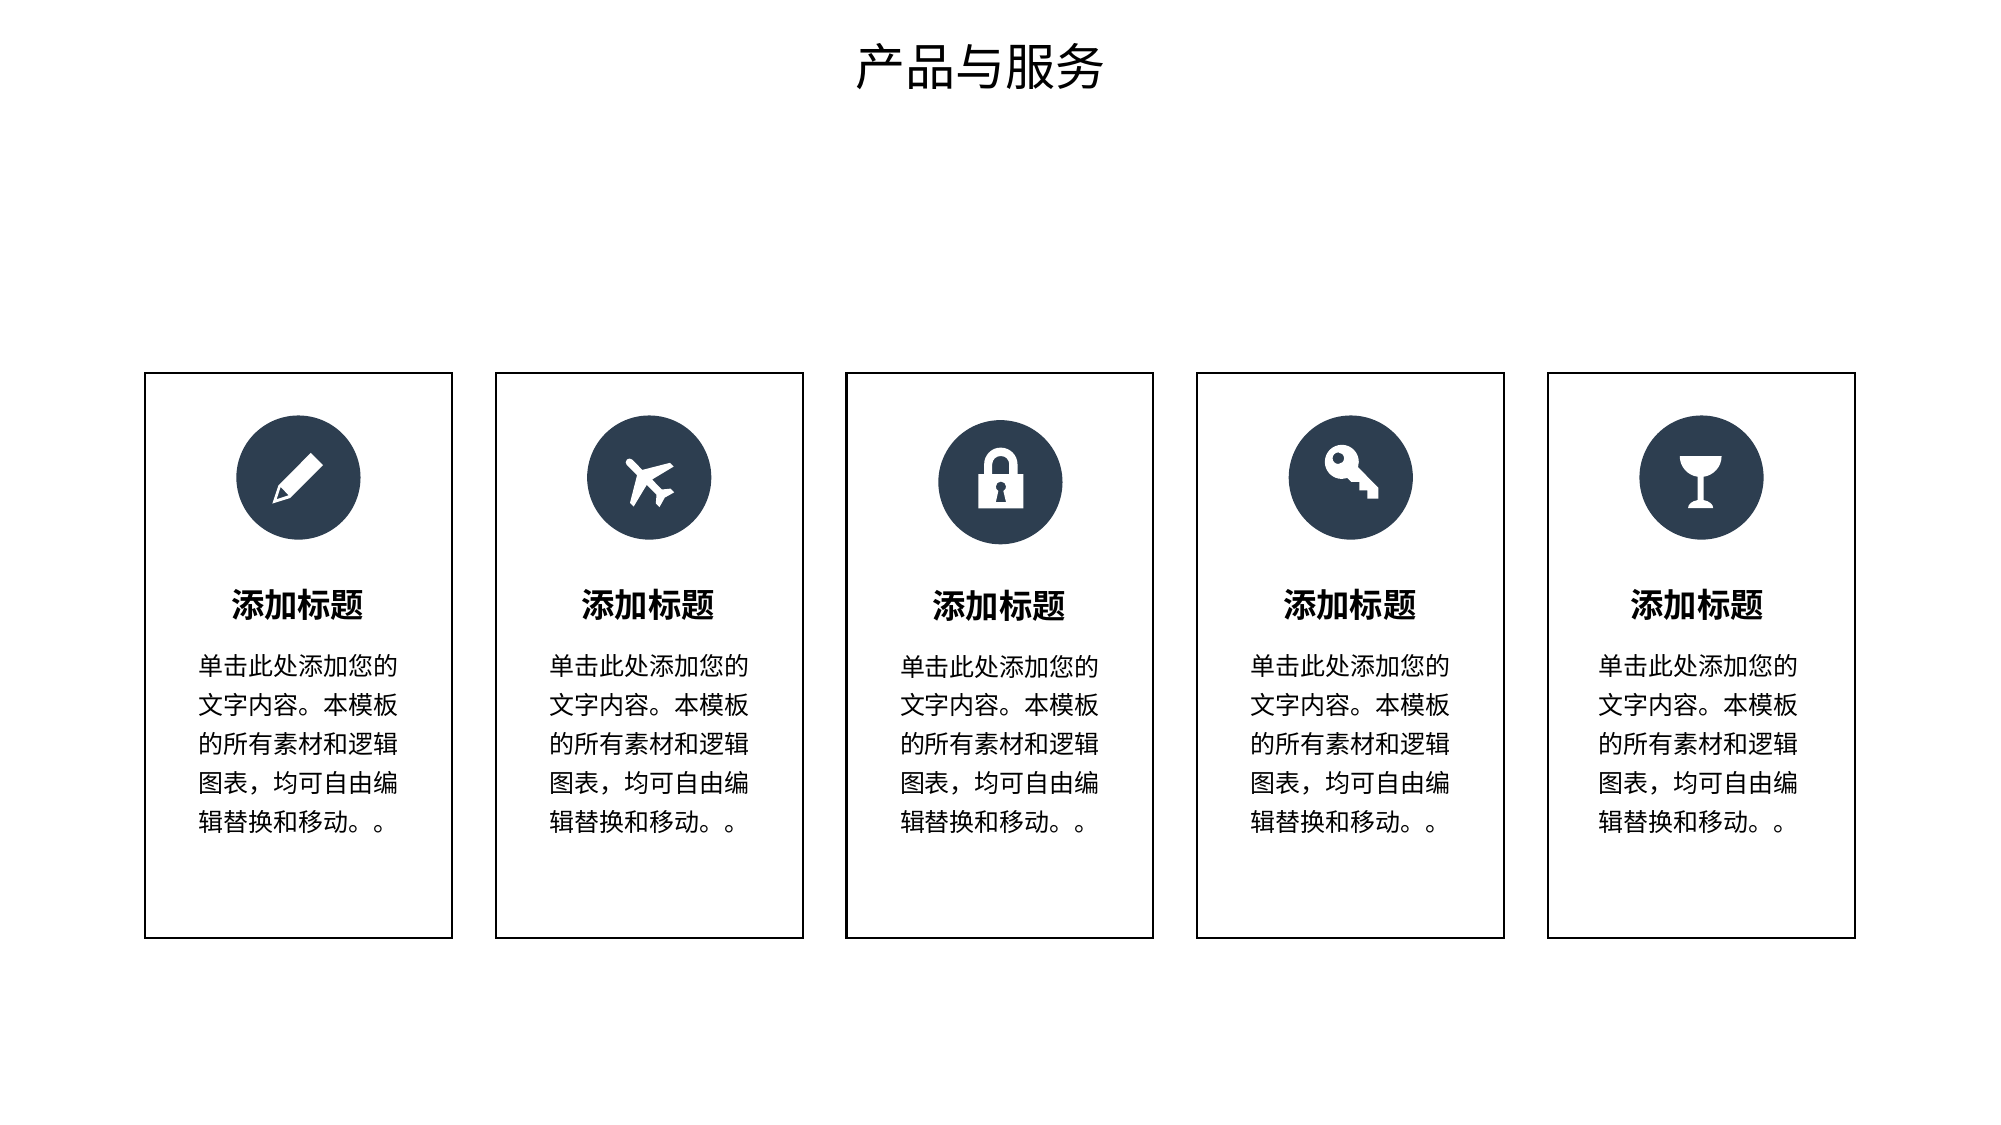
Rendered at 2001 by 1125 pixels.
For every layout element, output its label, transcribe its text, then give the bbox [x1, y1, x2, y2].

text_box [235, 414, 362, 541]
text_box [1547, 372, 1856, 939]
text_box [625, 458, 675, 508]
text_box 产品与服务 [841, 28, 1335, 103]
text_box [1324, 444, 1379, 499]
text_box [1580, 577, 1816, 843]
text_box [180, 577, 416, 843]
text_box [1233, 577, 1469, 843]
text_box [882, 577, 1118, 843]
text_box [1196, 372, 1505, 939]
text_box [531, 577, 767, 843]
text_box [586, 414, 713, 541]
text_box [495, 372, 804, 939]
text_box [144, 372, 453, 939]
text_box [978, 447, 1024, 509]
text_box [937, 419, 1064, 546]
text_box [1287, 414, 1414, 541]
text_box [1679, 456, 1722, 509]
text_box [845, 372, 1154, 939]
text_box [1638, 414, 1765, 541]
text_box [272, 452, 324, 504]
